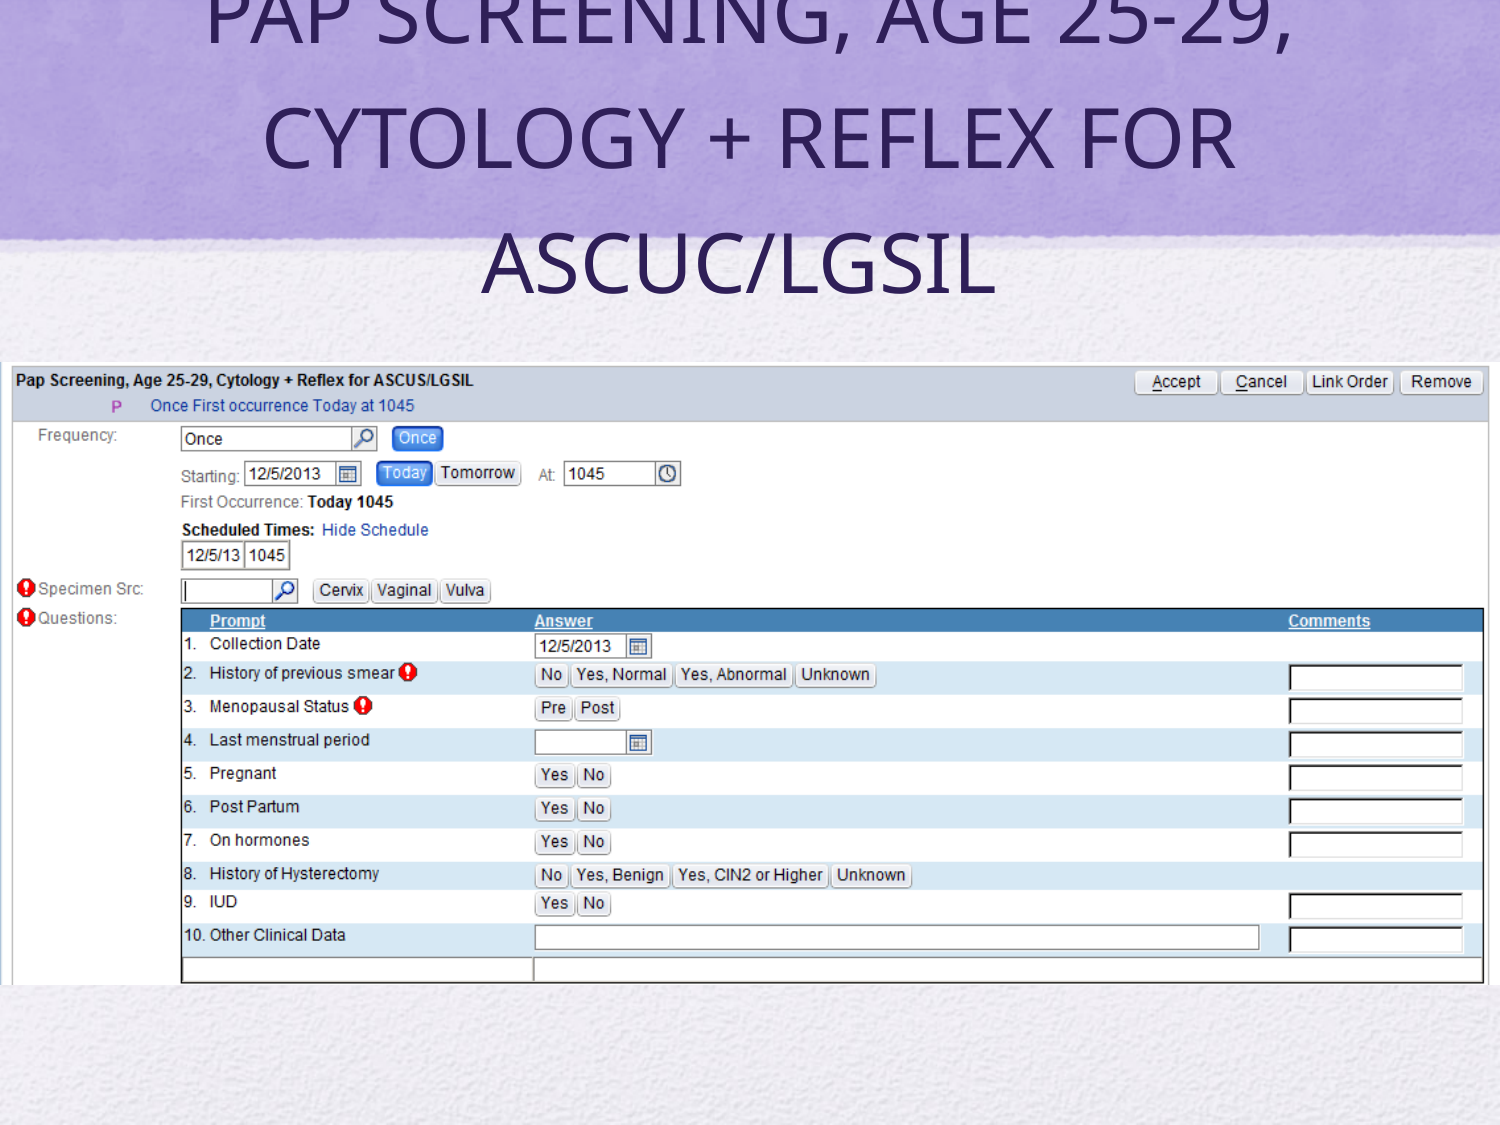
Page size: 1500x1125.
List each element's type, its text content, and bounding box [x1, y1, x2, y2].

title PAP SCREENING, AGE 25-29, CYTOLOGY + REFLEX FOR ASCUC/LGSIL [0, 6, 1500, 239]
picture [0, 239, 1500, 1125]
